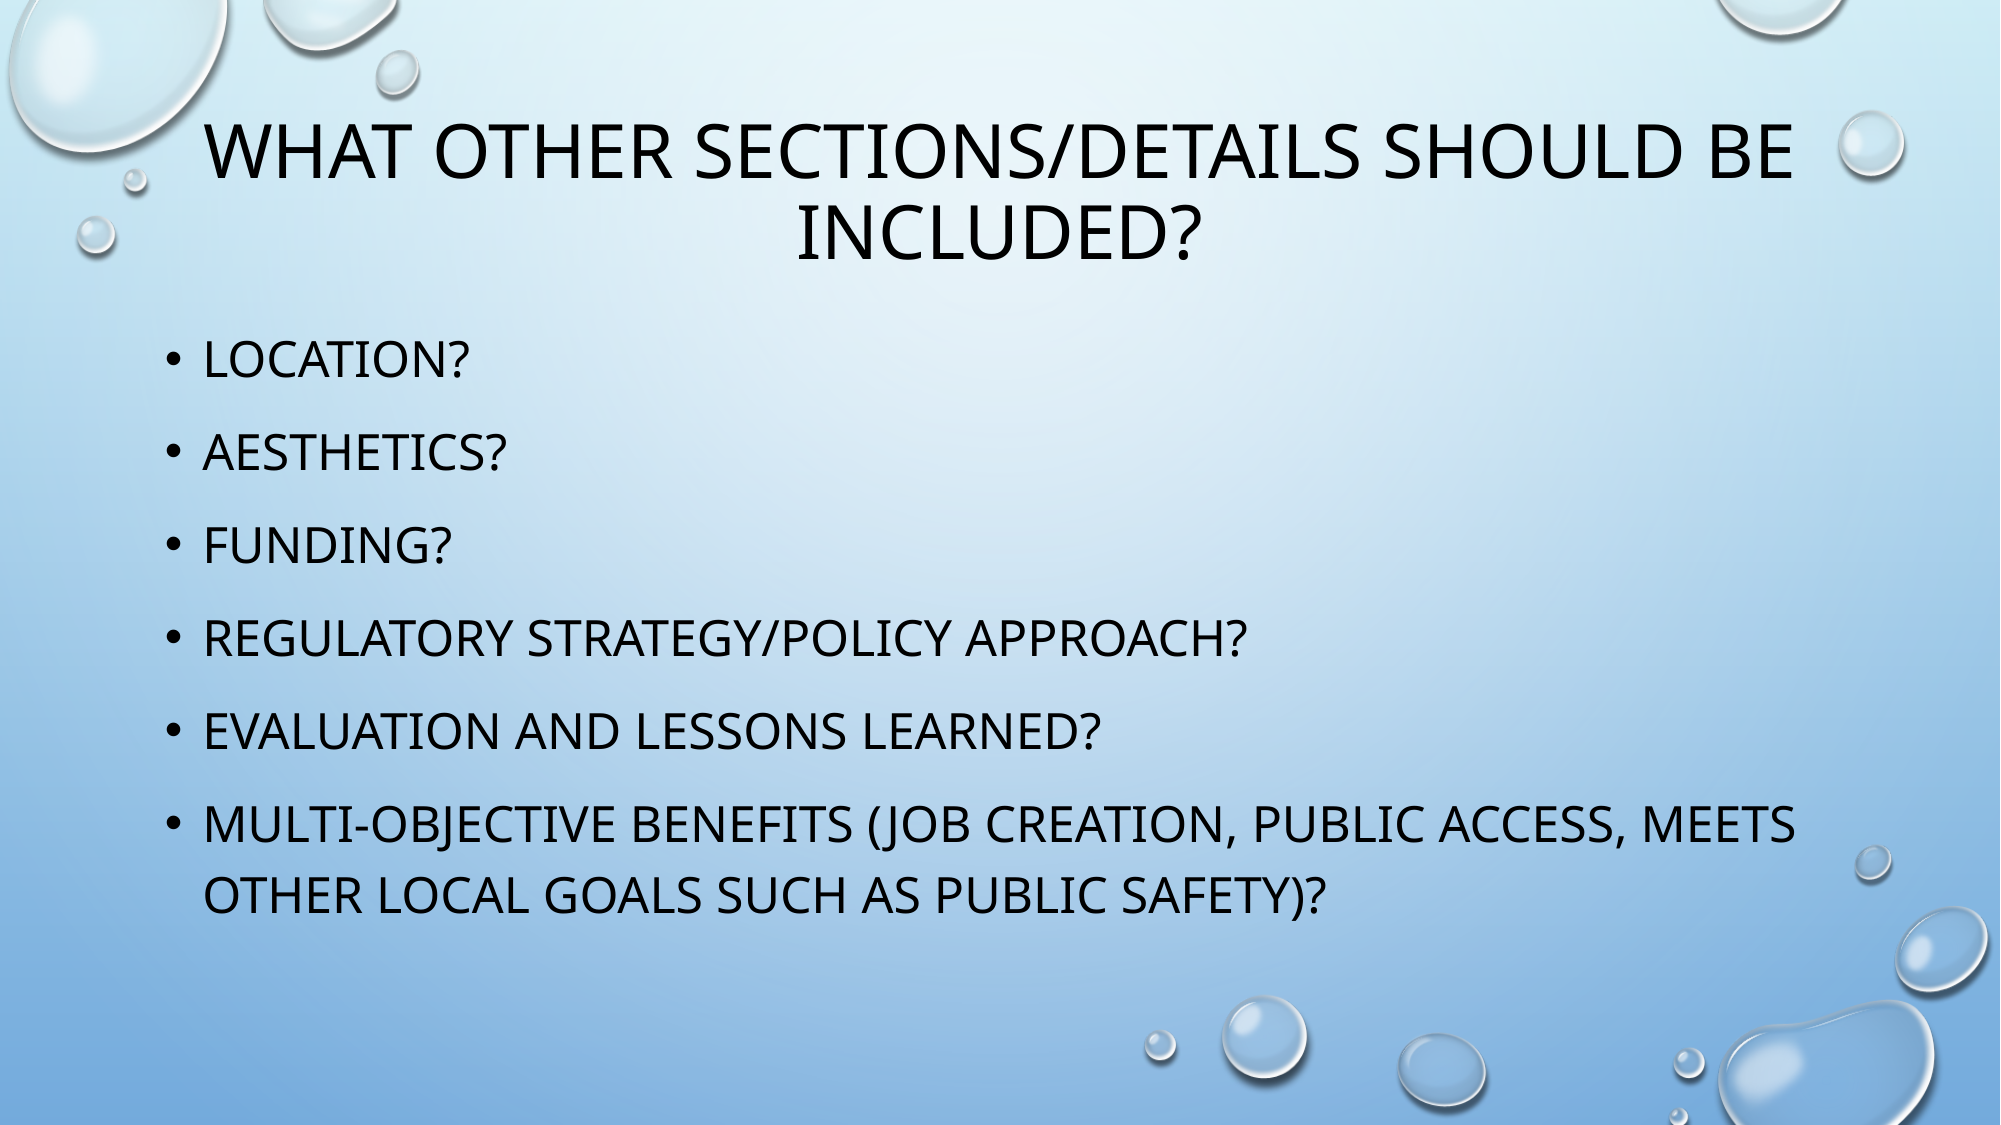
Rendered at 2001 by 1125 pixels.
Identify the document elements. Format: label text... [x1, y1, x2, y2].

list Location? Aesthetics? Funding? Regulatory Strategy/Policy approach? Evaluation and lessons learned? Multi-objective benefits (job creation, public access, meets other local goals such as public safety)? [149, 308, 1850, 950]
title What other sections/details should be included? [149, 101, 1851, 289]
picture [0, 0, 2000, 1125]
